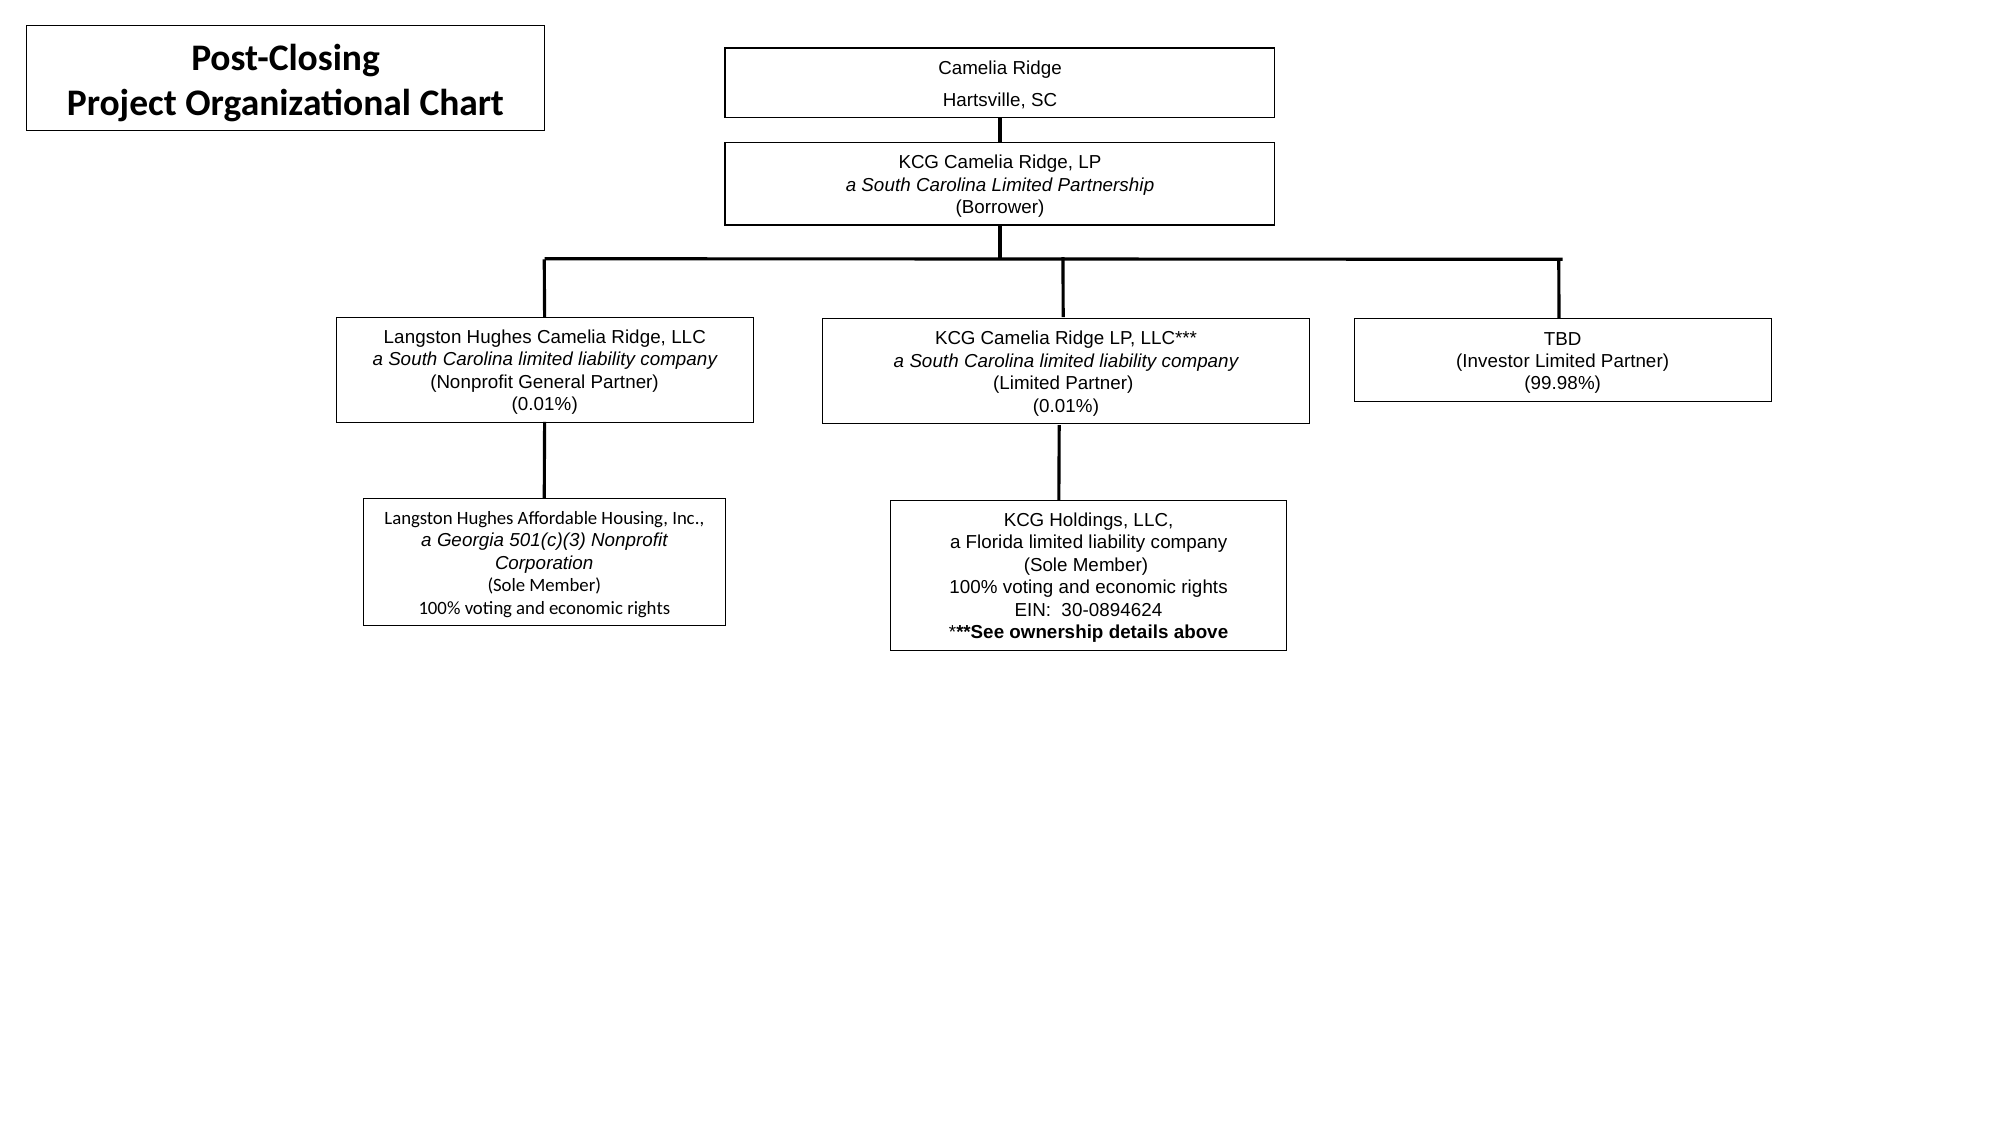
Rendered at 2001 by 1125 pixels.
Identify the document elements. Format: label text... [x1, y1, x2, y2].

text_box Langston Hughes Camelia Ridge, LLC a South Carolina limited liability company (Nonprofit General Partner) (0.01%) [336, 316, 754, 422]
text_box KCG Camelia Ridge, LP a South Carolina Limited Partnership (Borrower) [725, 142, 1275, 225]
text_box KCG Holdings, LLC, a Florida limited liability company (Sole Member) 100% voting and economic rights EIN: 30-0894624 ***See ownership details above [890, 500, 1287, 651]
text_box Post-Closing Project Organizational Chart [26, 25, 545, 131]
text_box Langston Hughes Affordable Housing, Inc., a Georgia 501(c)(3) Nonprofit Corporation (Sole Member) 100% voting and economic rights [363, 498, 726, 626]
text_box TBD (Investor Limited Partner) (99.98%) [1354, 318, 1772, 402]
text_box KCG Camelia Ridge LP, LLC*** a South Carolina limited liability company (Limited Partner) (0.01%) [822, 318, 1310, 424]
text_box Camelia Ridge Hartsville, SC [725, 48, 1275, 118]
